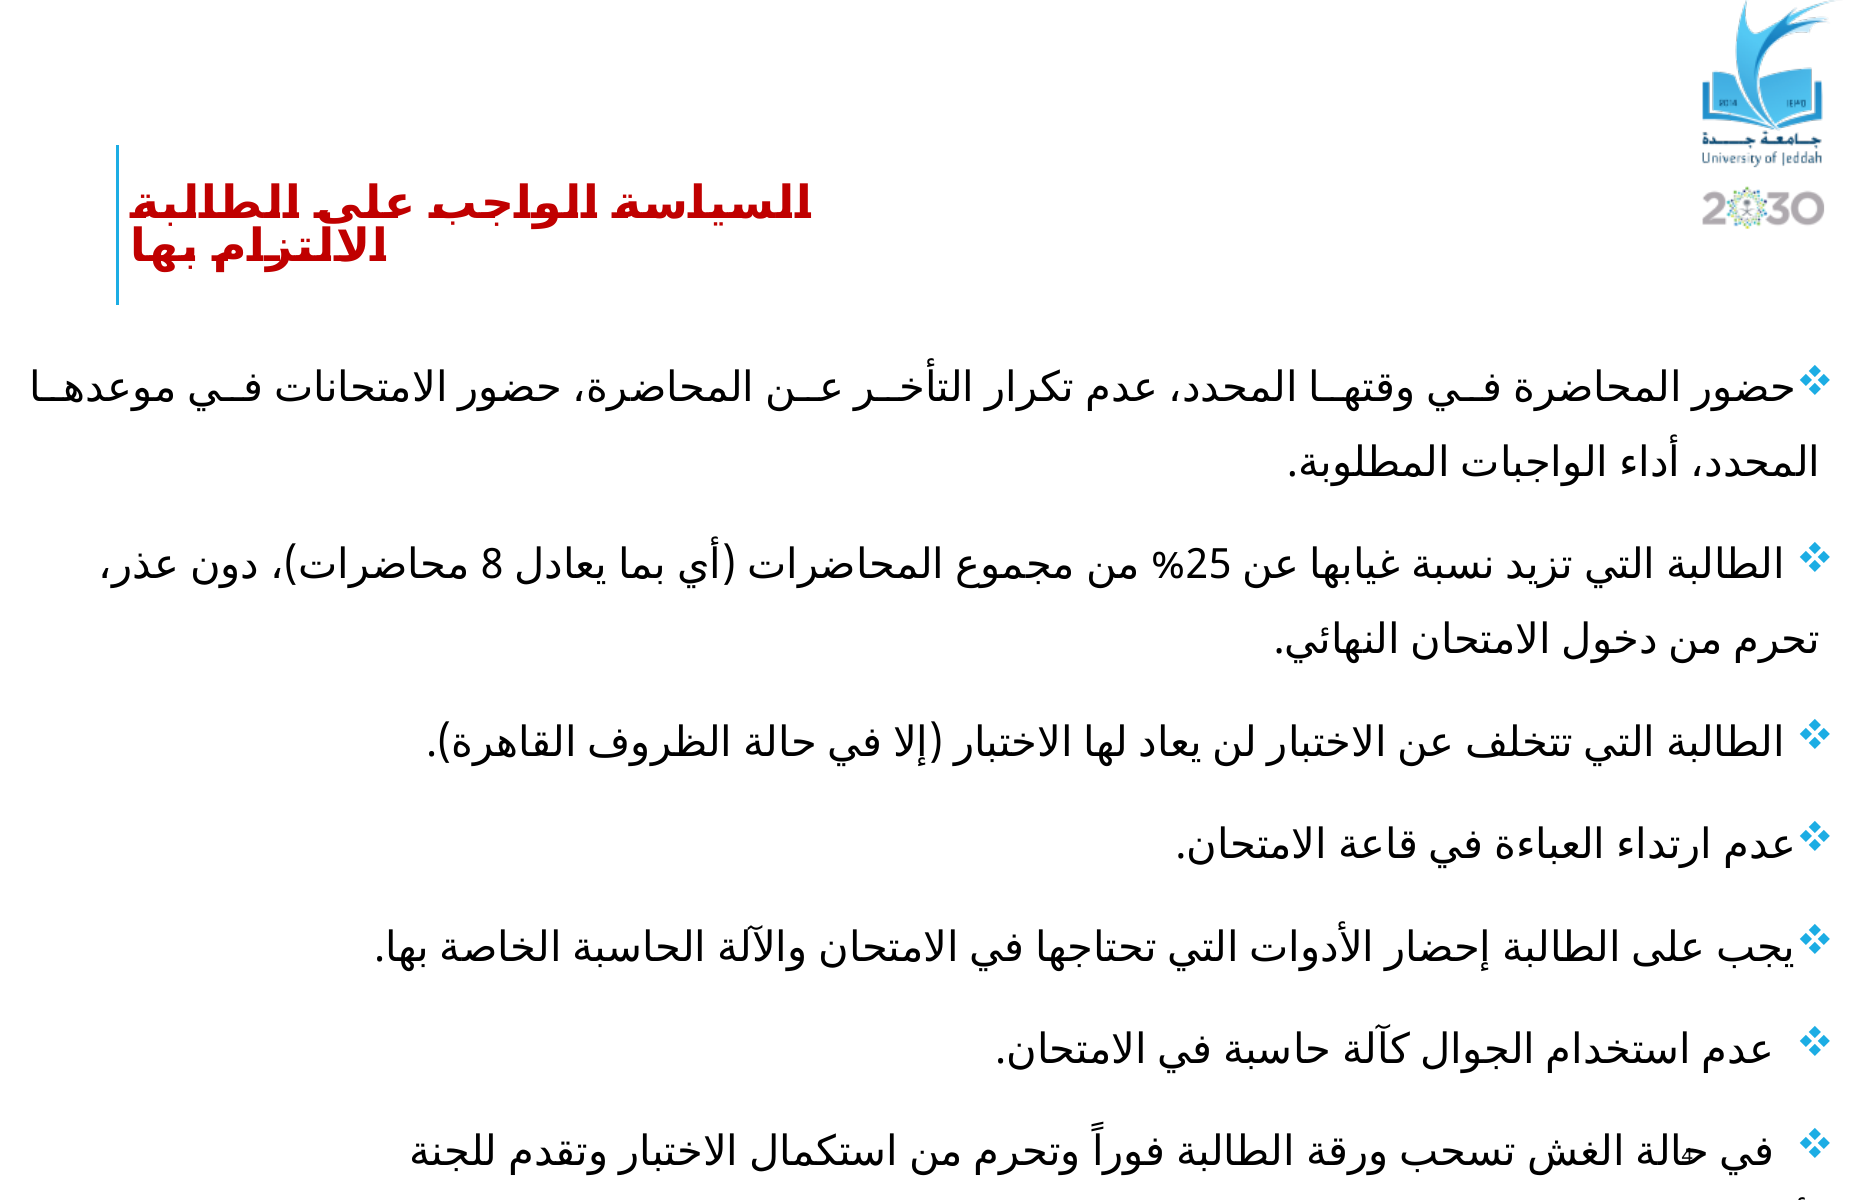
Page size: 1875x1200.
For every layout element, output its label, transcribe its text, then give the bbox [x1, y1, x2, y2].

slide_number 4 [1666, 1132, 1817, 1181]
title السياسة الواجب على الطالبة الالتزام بها [115, 175, 960, 279]
picture [1680, 0, 1846, 235]
list حضور المحاضرة في وقتها المحدد، عدم تكرار التأخر عن المحاضرة، حضور الامتحانات في موعدها المحدد، أداء الواجبات المطلوبة. الطالبة التي تزيد نسبة غيابها عن 25% من مجموع المحاضرات (أي بما يعادل 8 محاضرات)، دون عذر، تحرم من دخول الامتحان النهائي. الطالبة التي تتخلف عن الاختبار لن يعاد لها الاختبار (إلا في حالة الظروف القاهرة). عدم ارتداء العباءة في قاعة الامتحان. يجب على الطالبة إحضار الأدوات التي تحتاجها في الامتحان والآلة الحاسبة الخاصة بها. عدم استخدام الجوال كآلة حاسبة في الامتحان. في حالة الغش تسحب ورقة الطالبة فوراً وتحرم من استكمال الاختبار وتقدم للجنة تأديبية. [21, 327, 1843, 1094]
